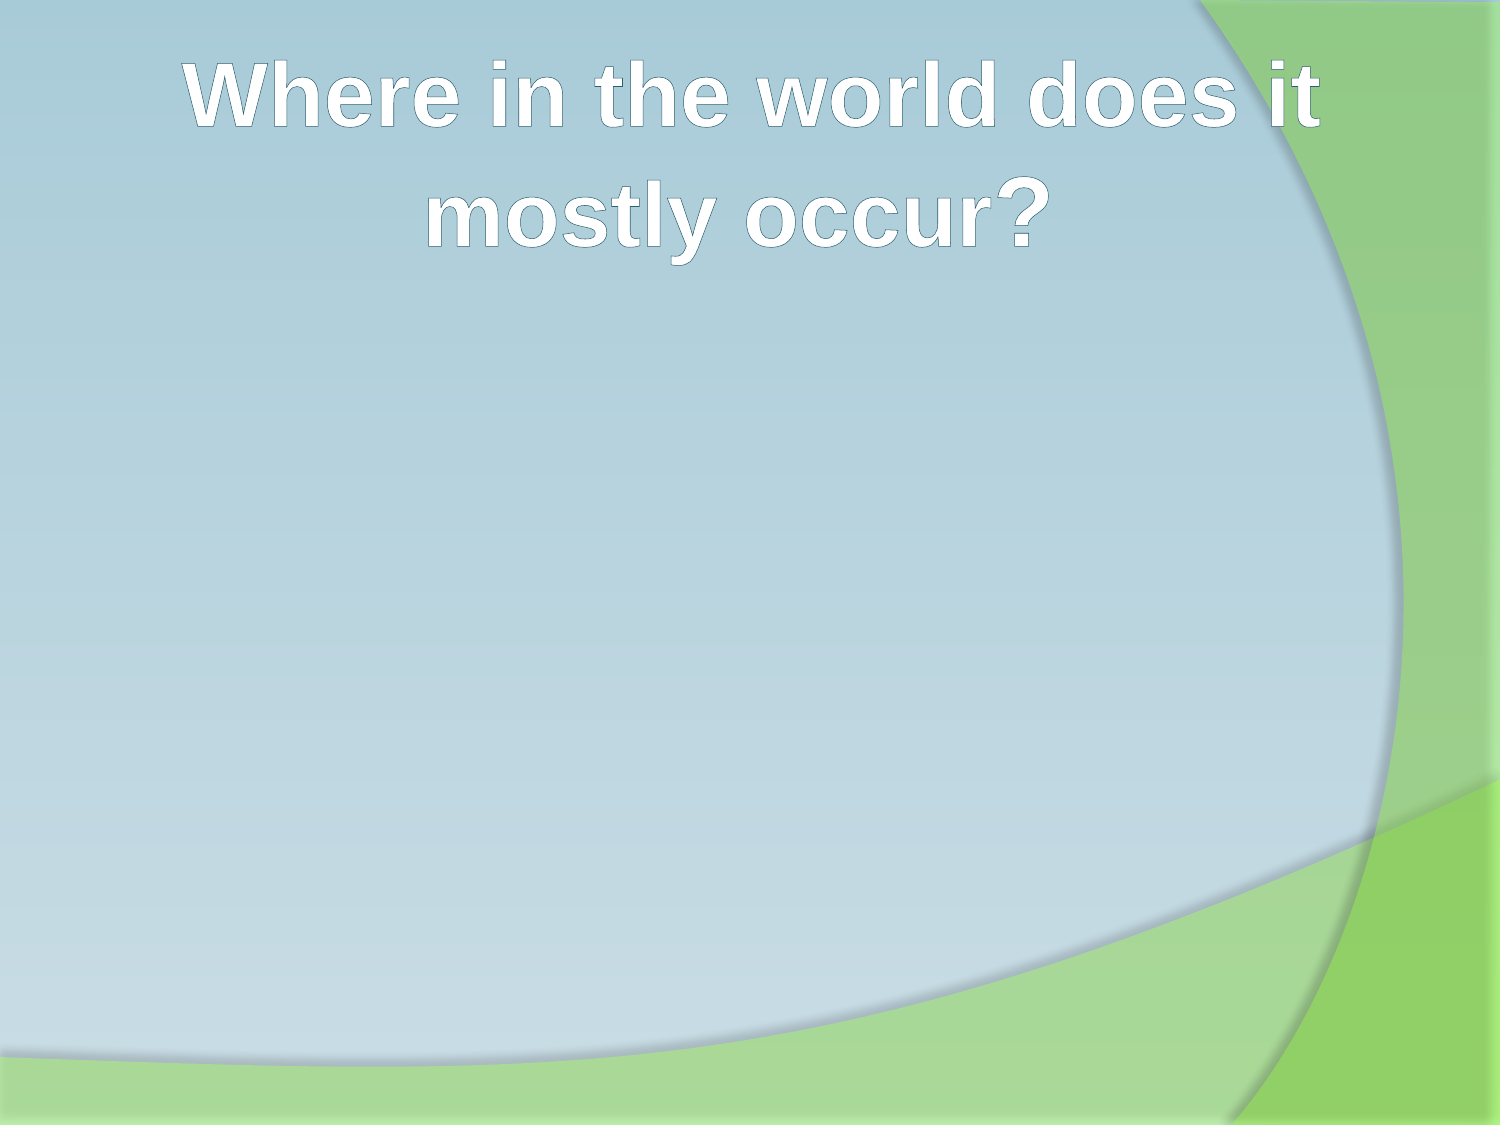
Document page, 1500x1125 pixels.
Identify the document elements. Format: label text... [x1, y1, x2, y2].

text_box Where in the world does it mostly occur? [53, 19, 1424, 274]
